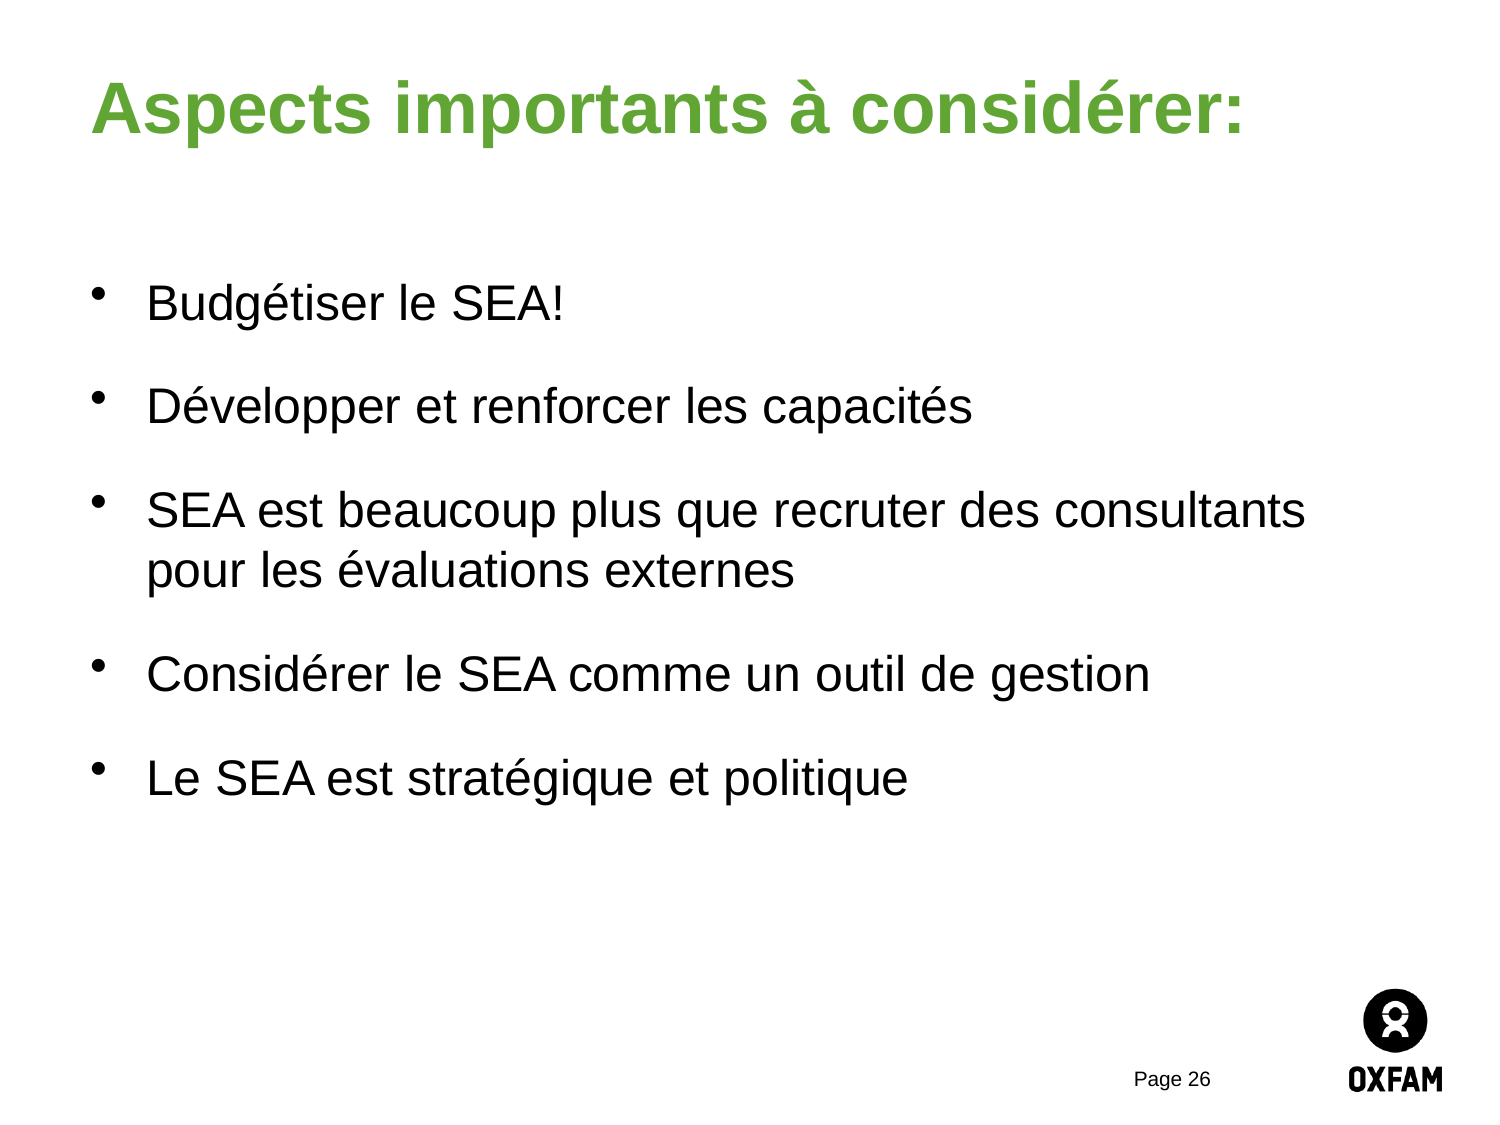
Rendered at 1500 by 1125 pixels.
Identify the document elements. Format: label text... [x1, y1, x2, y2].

title Aspects importants à considérer: [74, 44, 1426, 164]
list Budgétiser le SEA! Développer et renforcer les capacités SEA est beaucoup plus que recruter des consultants pour les évaluations externes Considérer le SEA comme un outil de gestion Le SEA est stratégique et politique [74, 262, 1426, 965]
picture [1345, 985, 1445, 1095]
